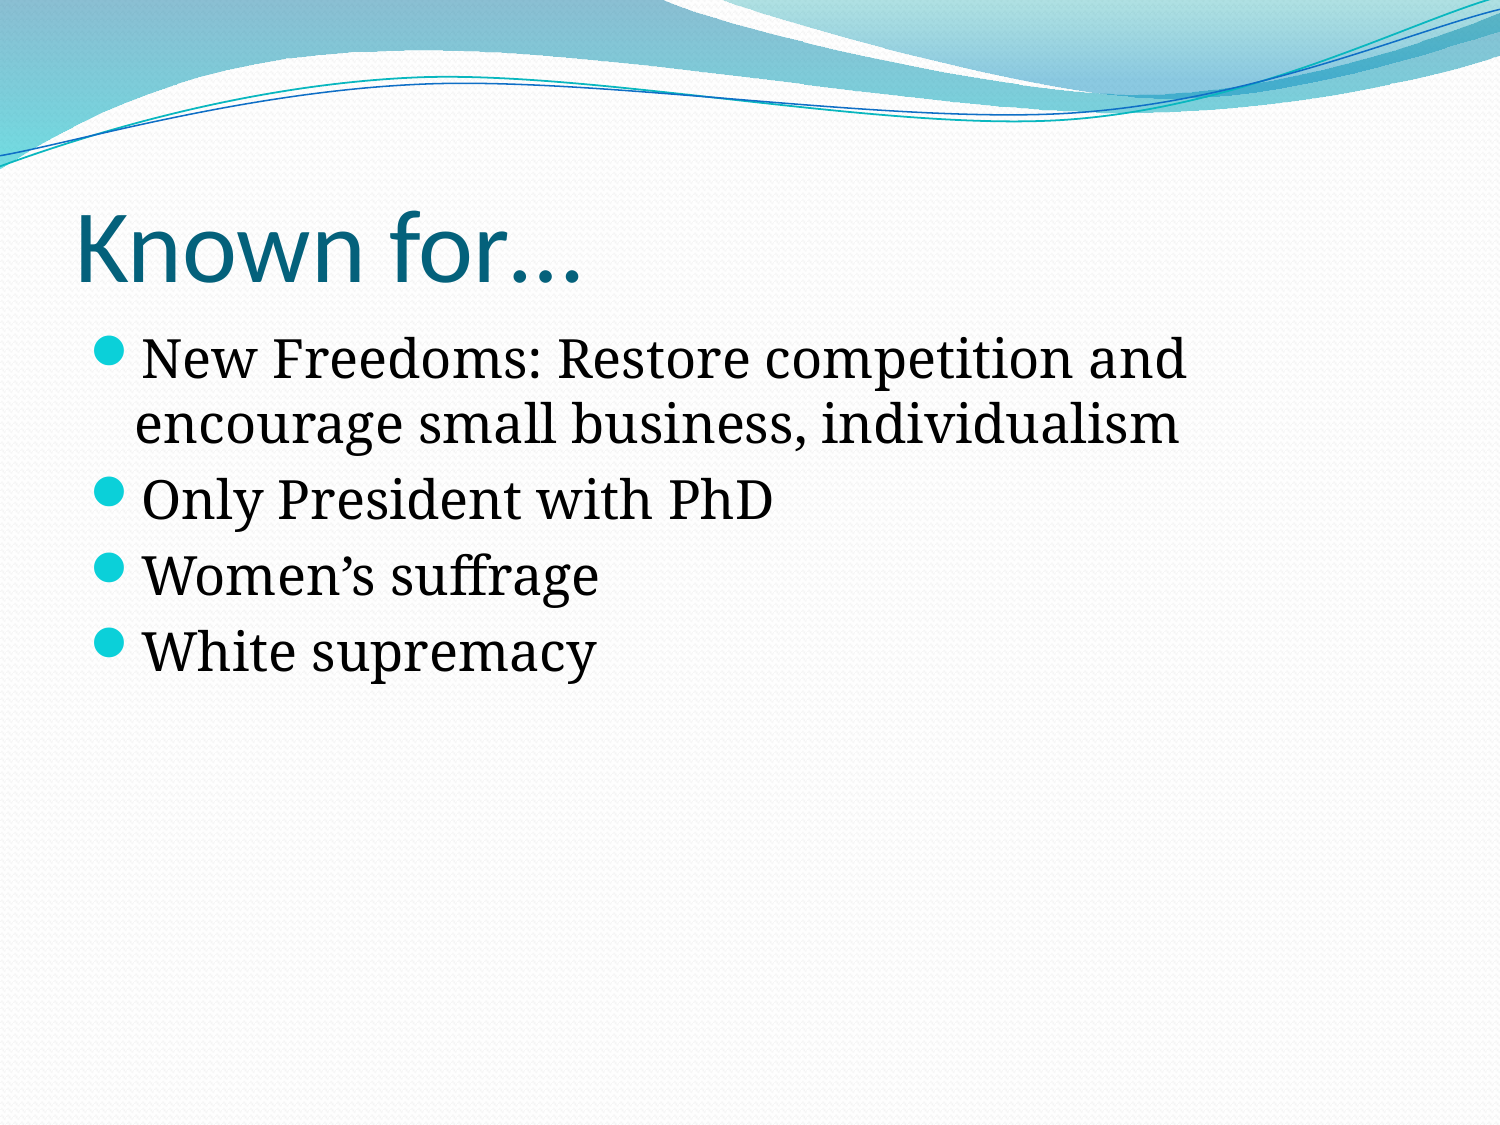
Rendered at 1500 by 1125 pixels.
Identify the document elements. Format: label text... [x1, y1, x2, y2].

title Known for… [75, 115, 1425, 303]
list New Freedoms: Restore competition and encourage small business, individualism Only President with PhD Women’s suffrage White supremacy [75, 317, 1425, 1038]
